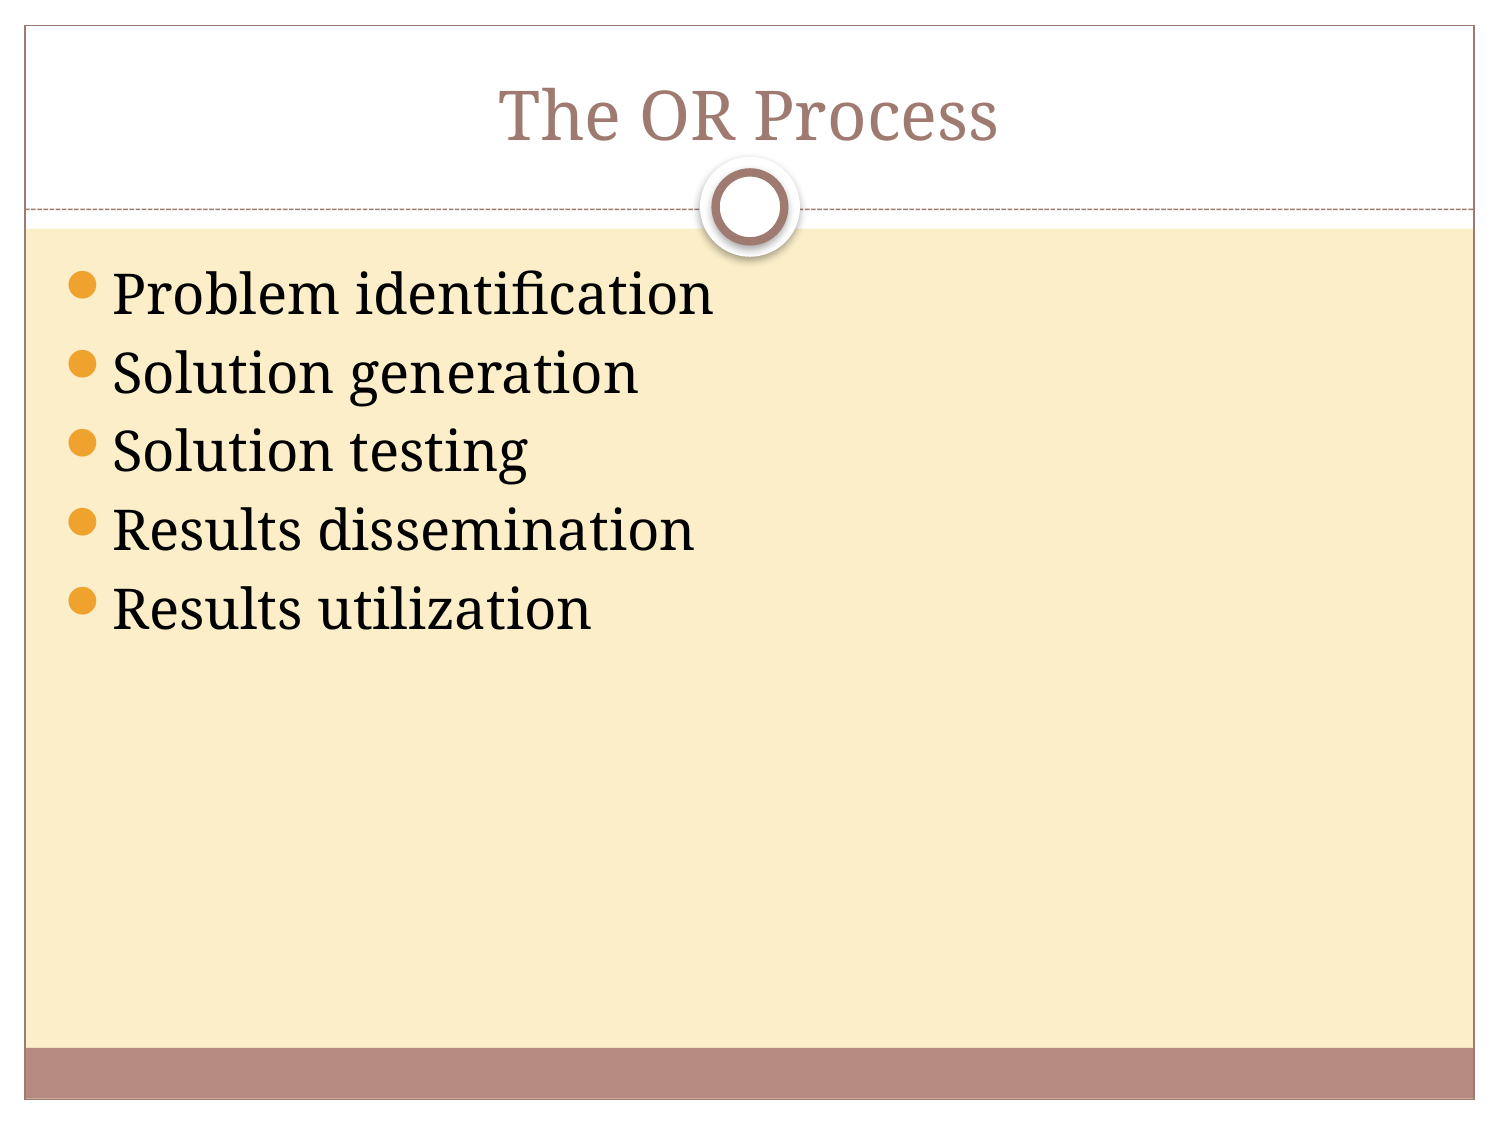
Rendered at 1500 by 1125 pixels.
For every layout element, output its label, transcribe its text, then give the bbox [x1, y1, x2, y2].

list Problem identification Solution generation Solution testing Results dissemination Results utilization [49, 250, 1445, 1001]
title The OR Process [49, 37, 1450, 163]
